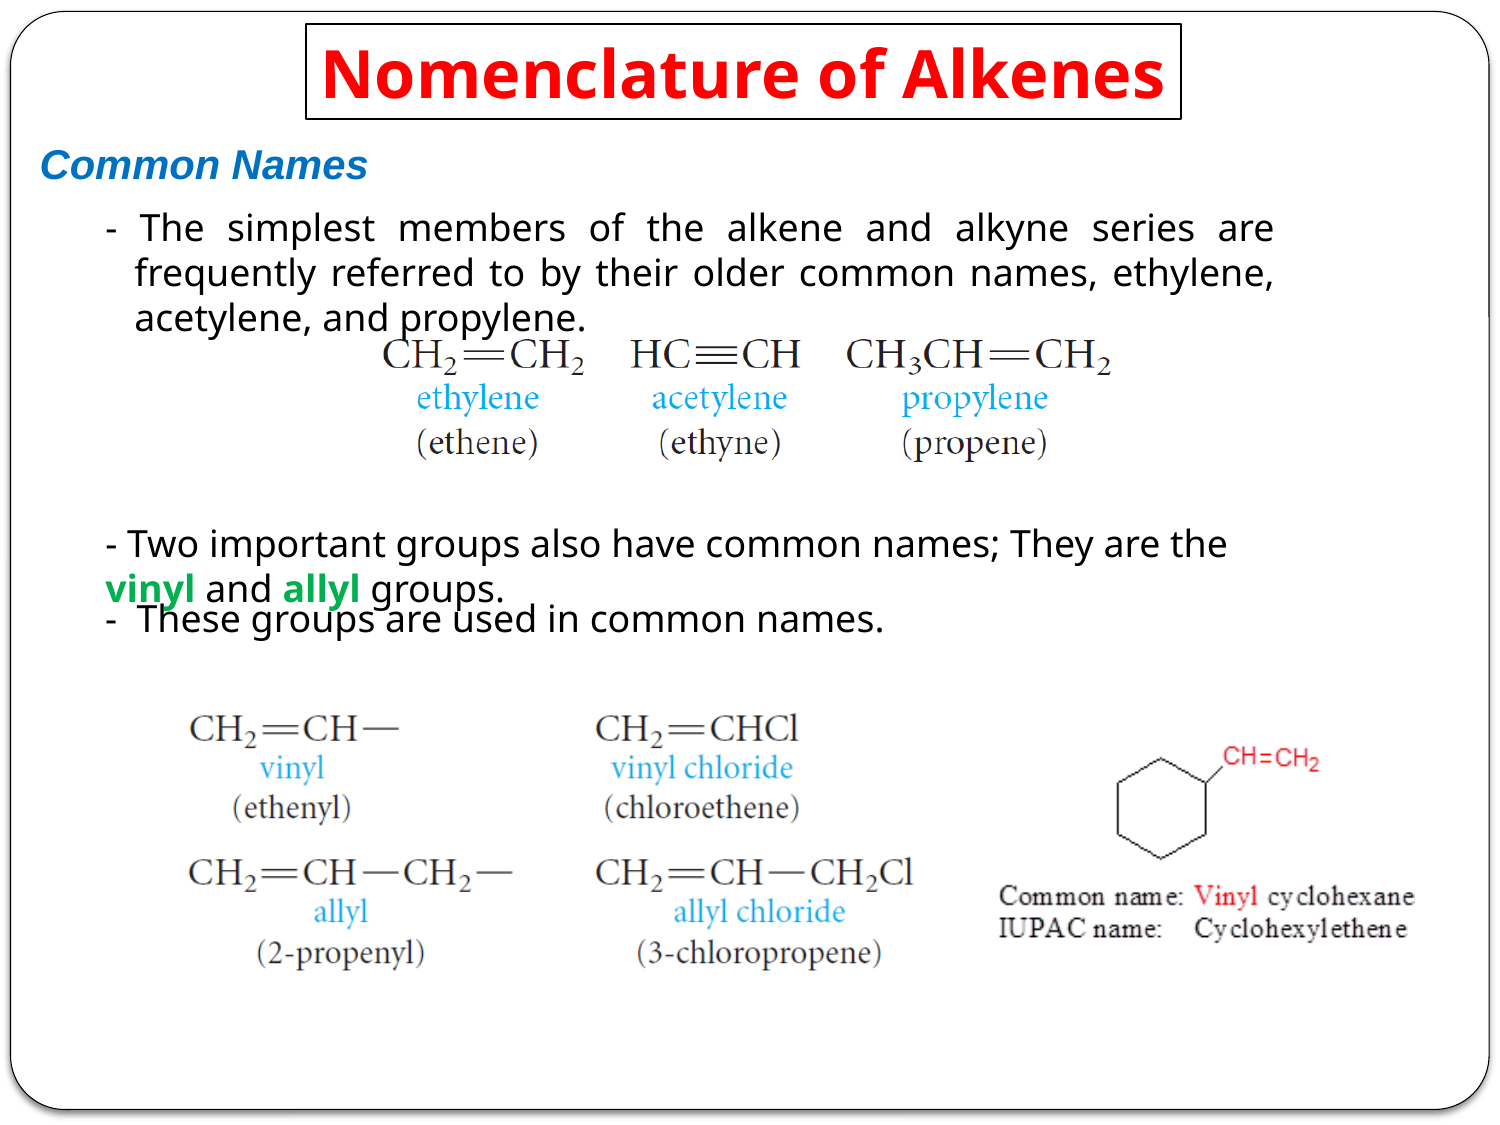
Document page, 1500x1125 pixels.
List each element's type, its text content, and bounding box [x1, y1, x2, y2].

text_box Common Names [24, 130, 413, 196]
picture [379, 327, 1119, 470]
picture [187, 705, 919, 976]
picture [999, 745, 1415, 945]
text_box - Two important groups also have common names; They are the vinyl and allyl groups. [90, 512, 1325, 617]
text_box - The simplest members of the alkene and alkyne series are frequently referred to by their older common names, ethylene, acetylene, and propylene. [90, 196, 1291, 346]
text_box - These groups are used in common names. [90, 587, 1291, 648]
text_box Nomenclature of Alkenes [305, 23, 1182, 120]
